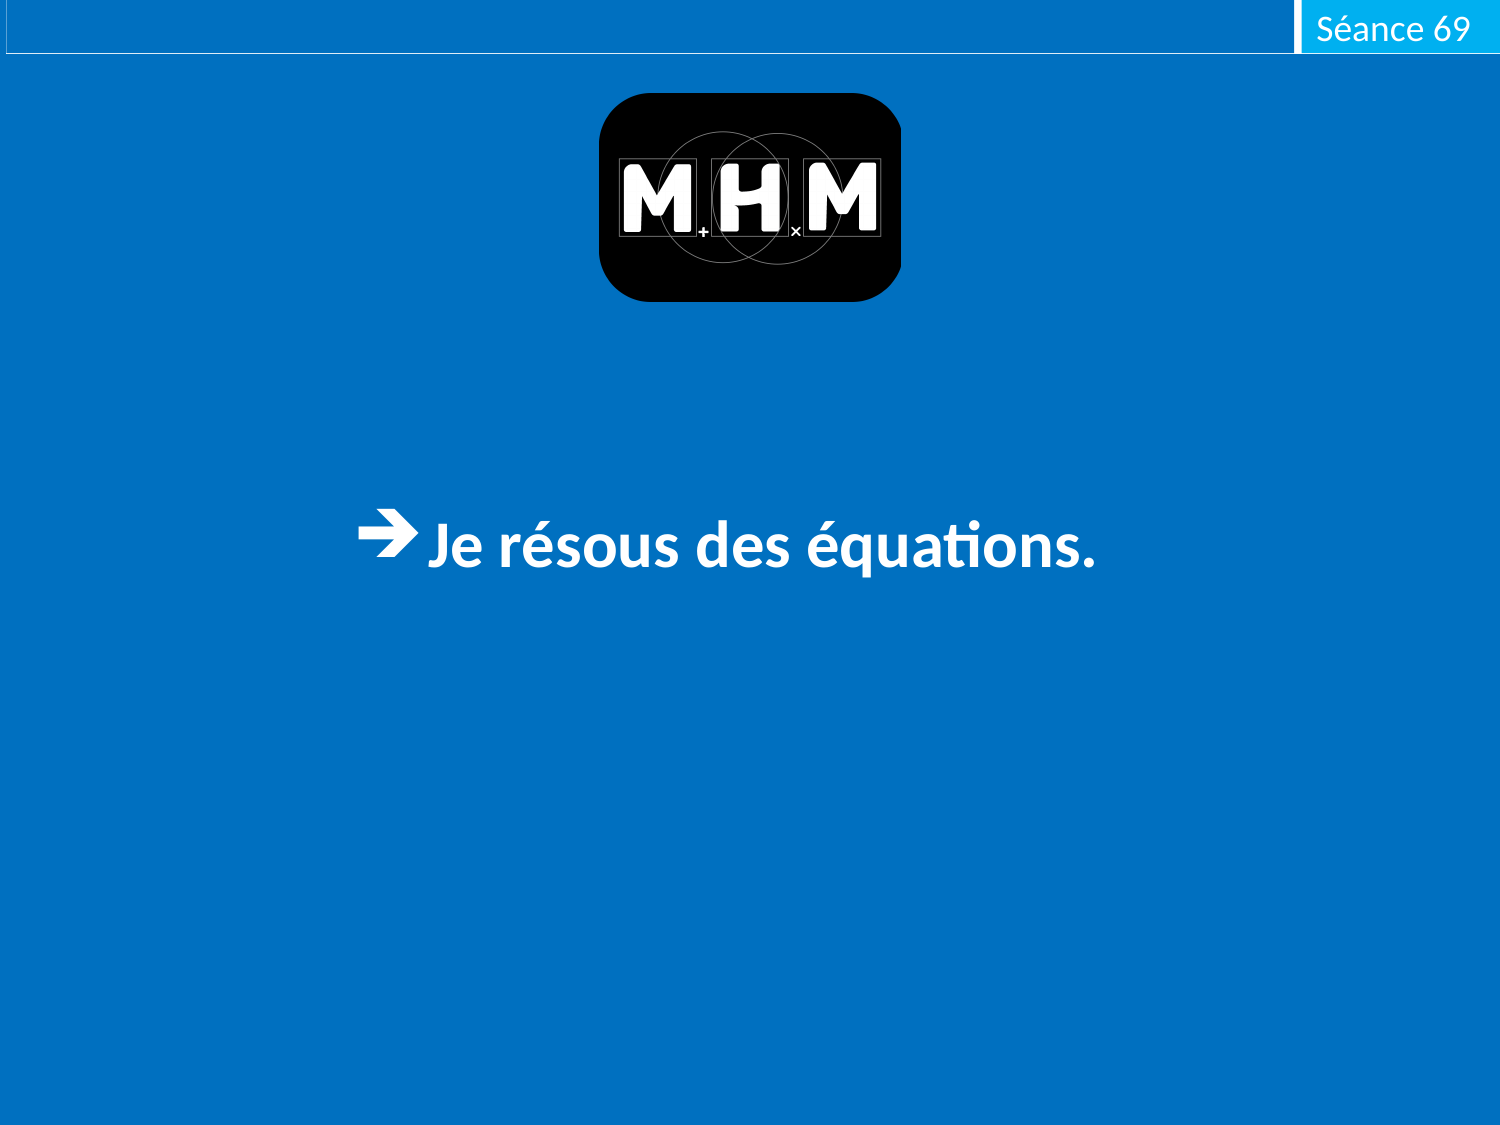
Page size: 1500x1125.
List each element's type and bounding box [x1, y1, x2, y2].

text_box [0, 54, 1500, 1125]
